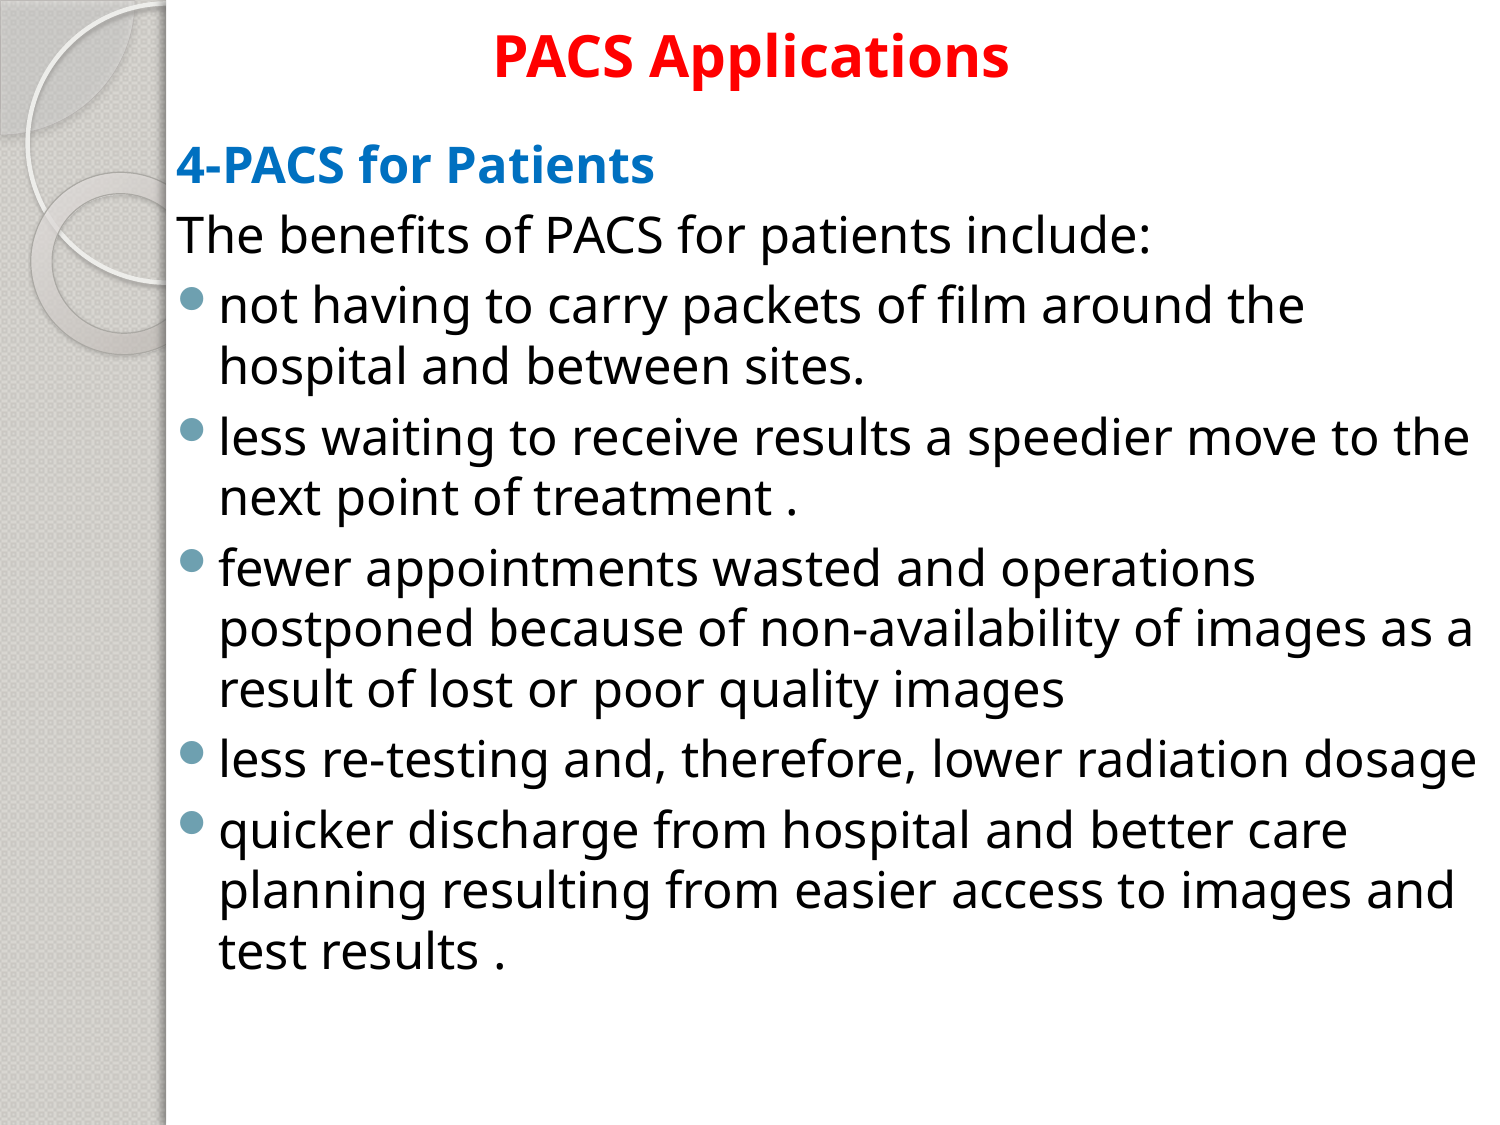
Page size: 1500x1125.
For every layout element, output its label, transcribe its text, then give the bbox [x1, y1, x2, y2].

title PACS Applications [76, 0, 1427, 148]
list 4-PACS for Patients The benefits of PACS for patients include: not having to carry packets of film around the hospital and between sites. less waiting to receive results a speedier move to the next point of treatment . fewer appointments wasted and operations postponed because of non-availability of images as a result of lost or poor quality images less re-testing and, therefore, lower radiation dosage quicker discharge from hospital and better care planning resulting from easier access to images and test results . [150, 125, 1500, 1047]
